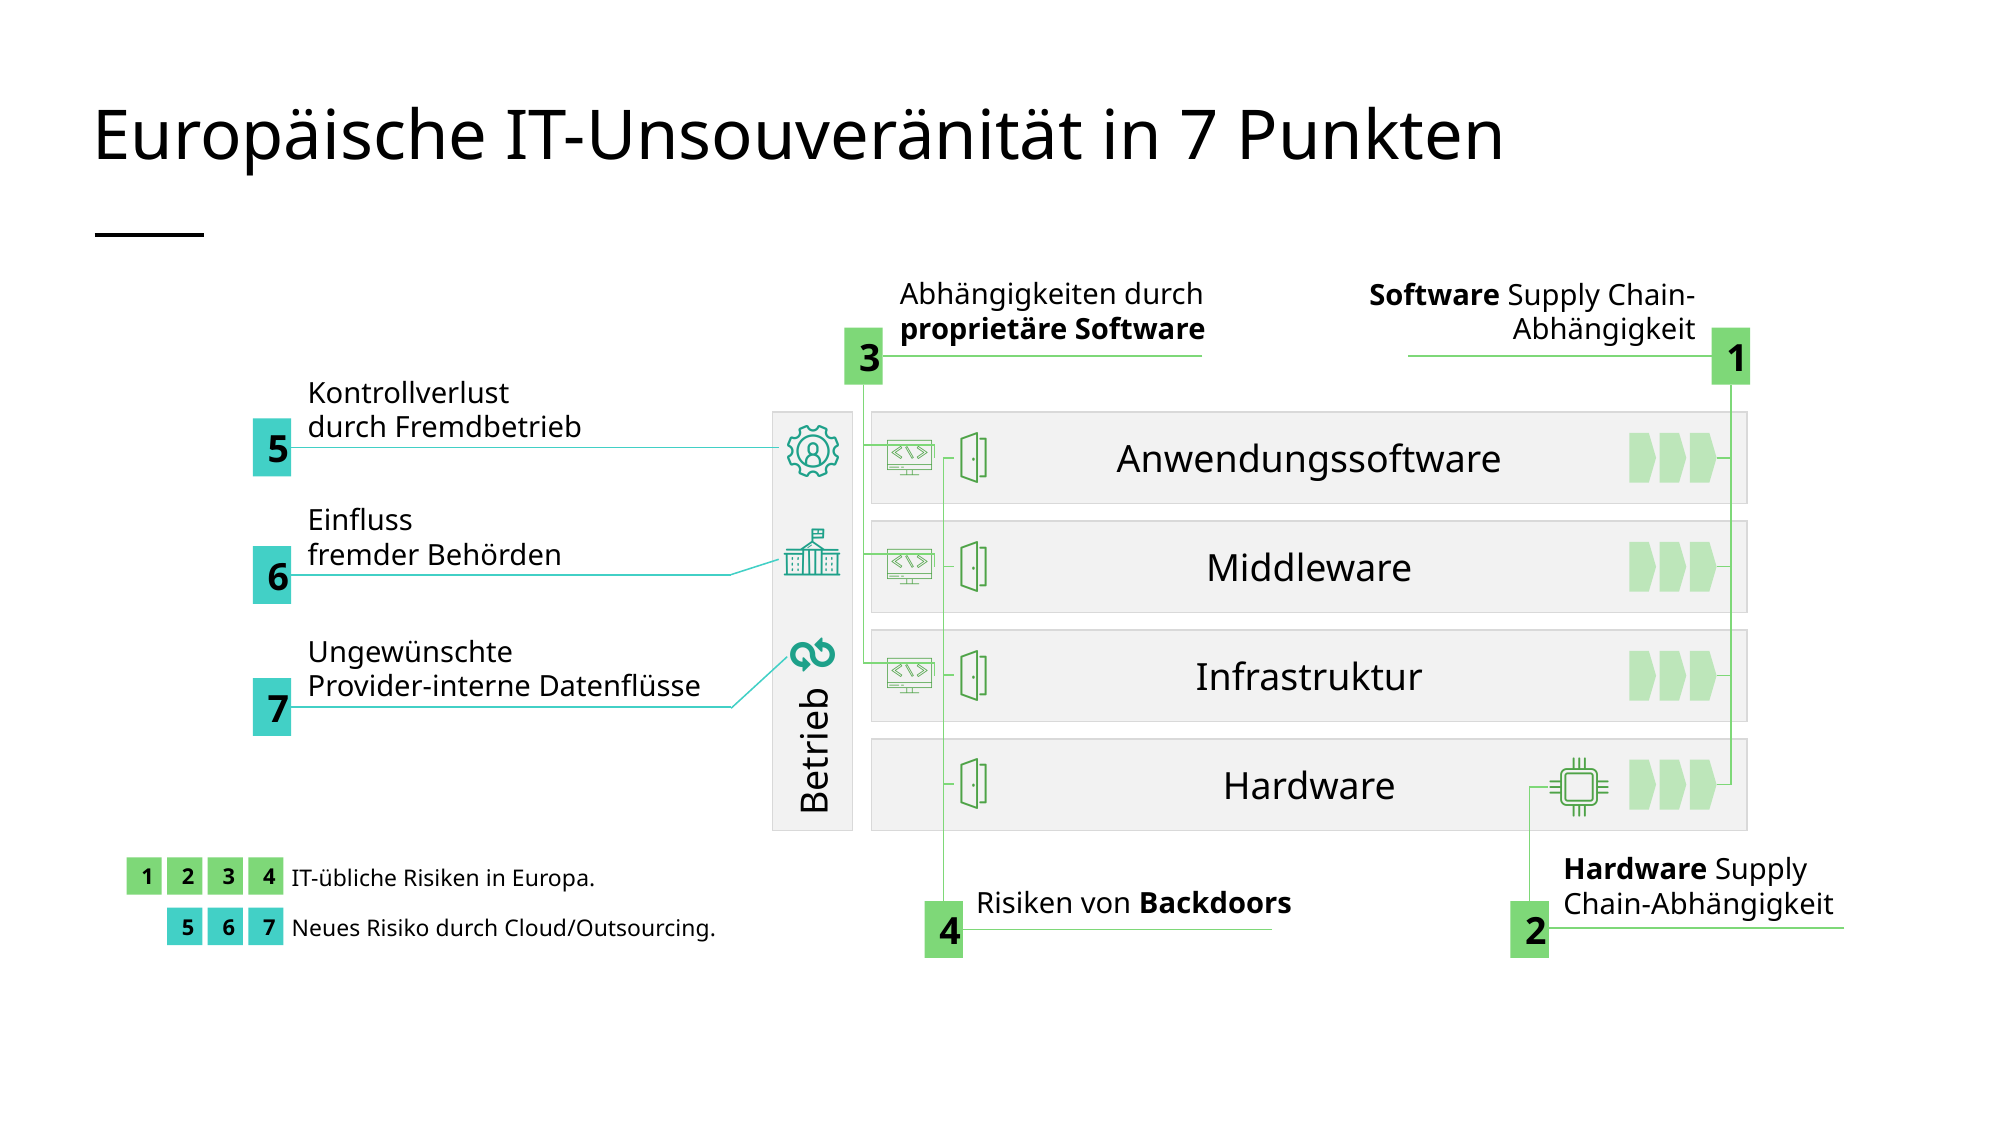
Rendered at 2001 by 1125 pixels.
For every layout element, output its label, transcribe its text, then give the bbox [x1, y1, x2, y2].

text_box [126, 268, 1875, 958]
title Europäische IT-Unsouveränität in 7 Punkten [77, 67, 1803, 197]
